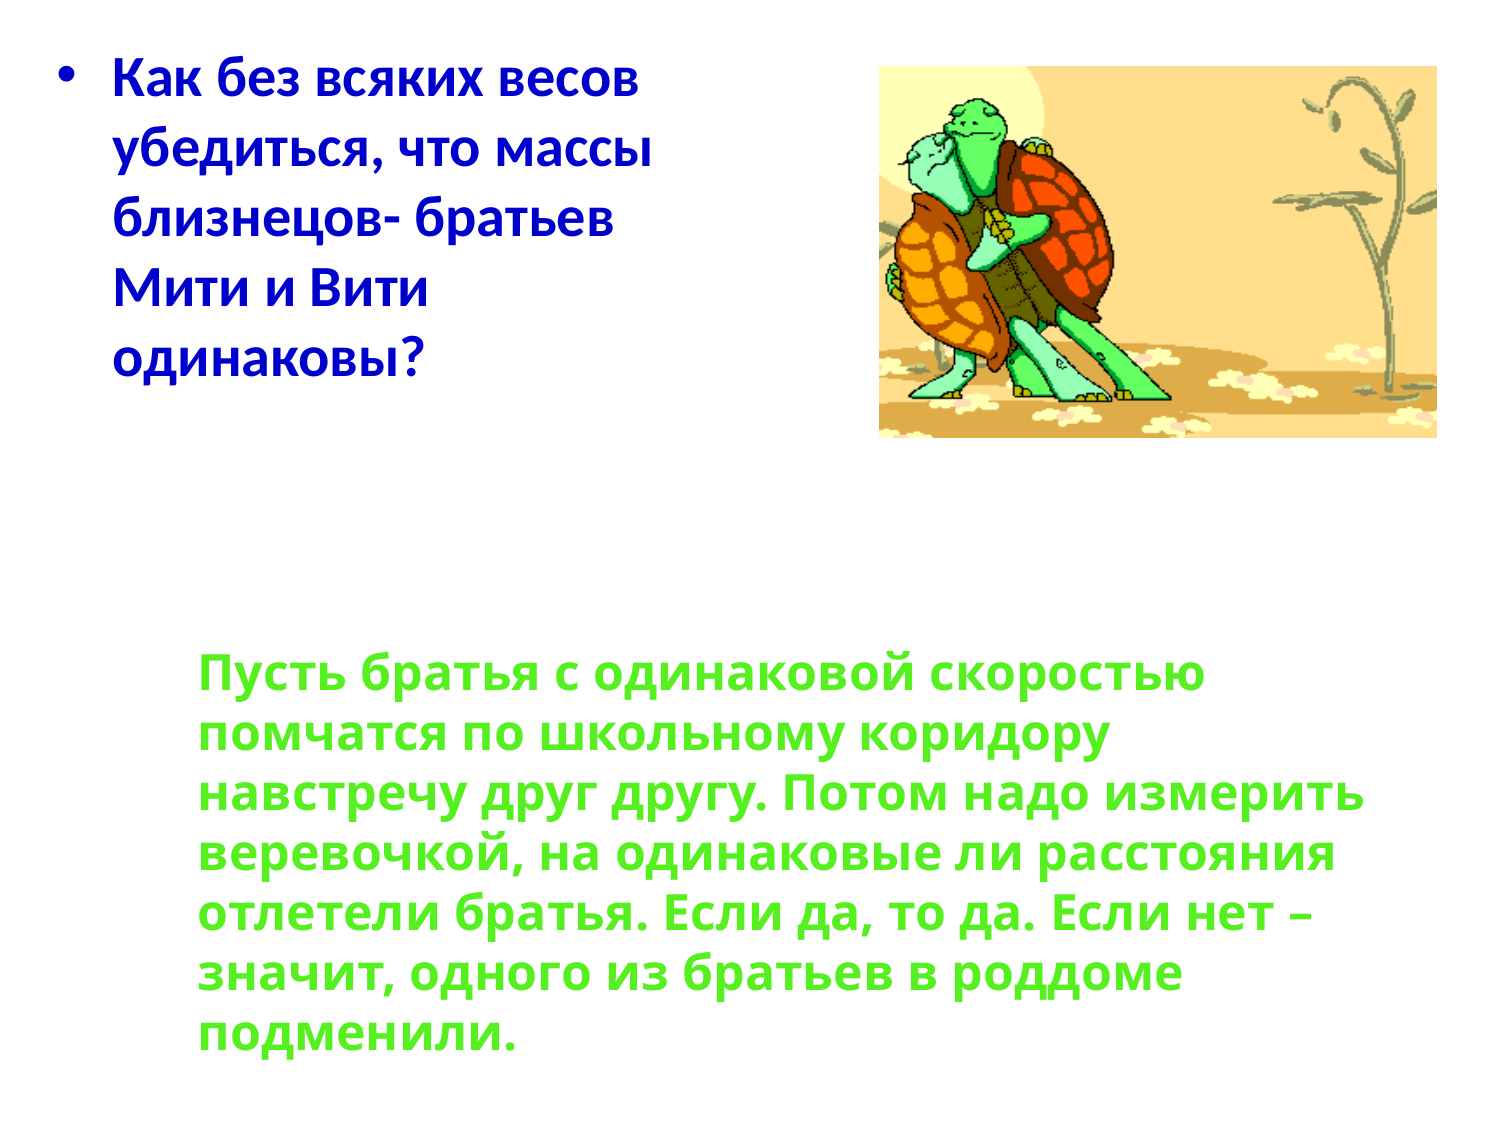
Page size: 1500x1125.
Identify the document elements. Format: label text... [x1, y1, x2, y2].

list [879, 65, 1438, 439]
text_box Пусть братья с одинаковой скоростью помчатся по школьному коридору навстречу друг другу. Потом надо измерить веревочкой, на одинаковые ли расстояния отлетели братья. Если да, то да. Если нет – значит, одного из братьев в роддоме подменили. [183, 633, 1404, 1068]
list Как без всяких весов убедиться, что массы близнецов- братьев Мити и Вити одинаковы? [41, 31, 703, 762]
